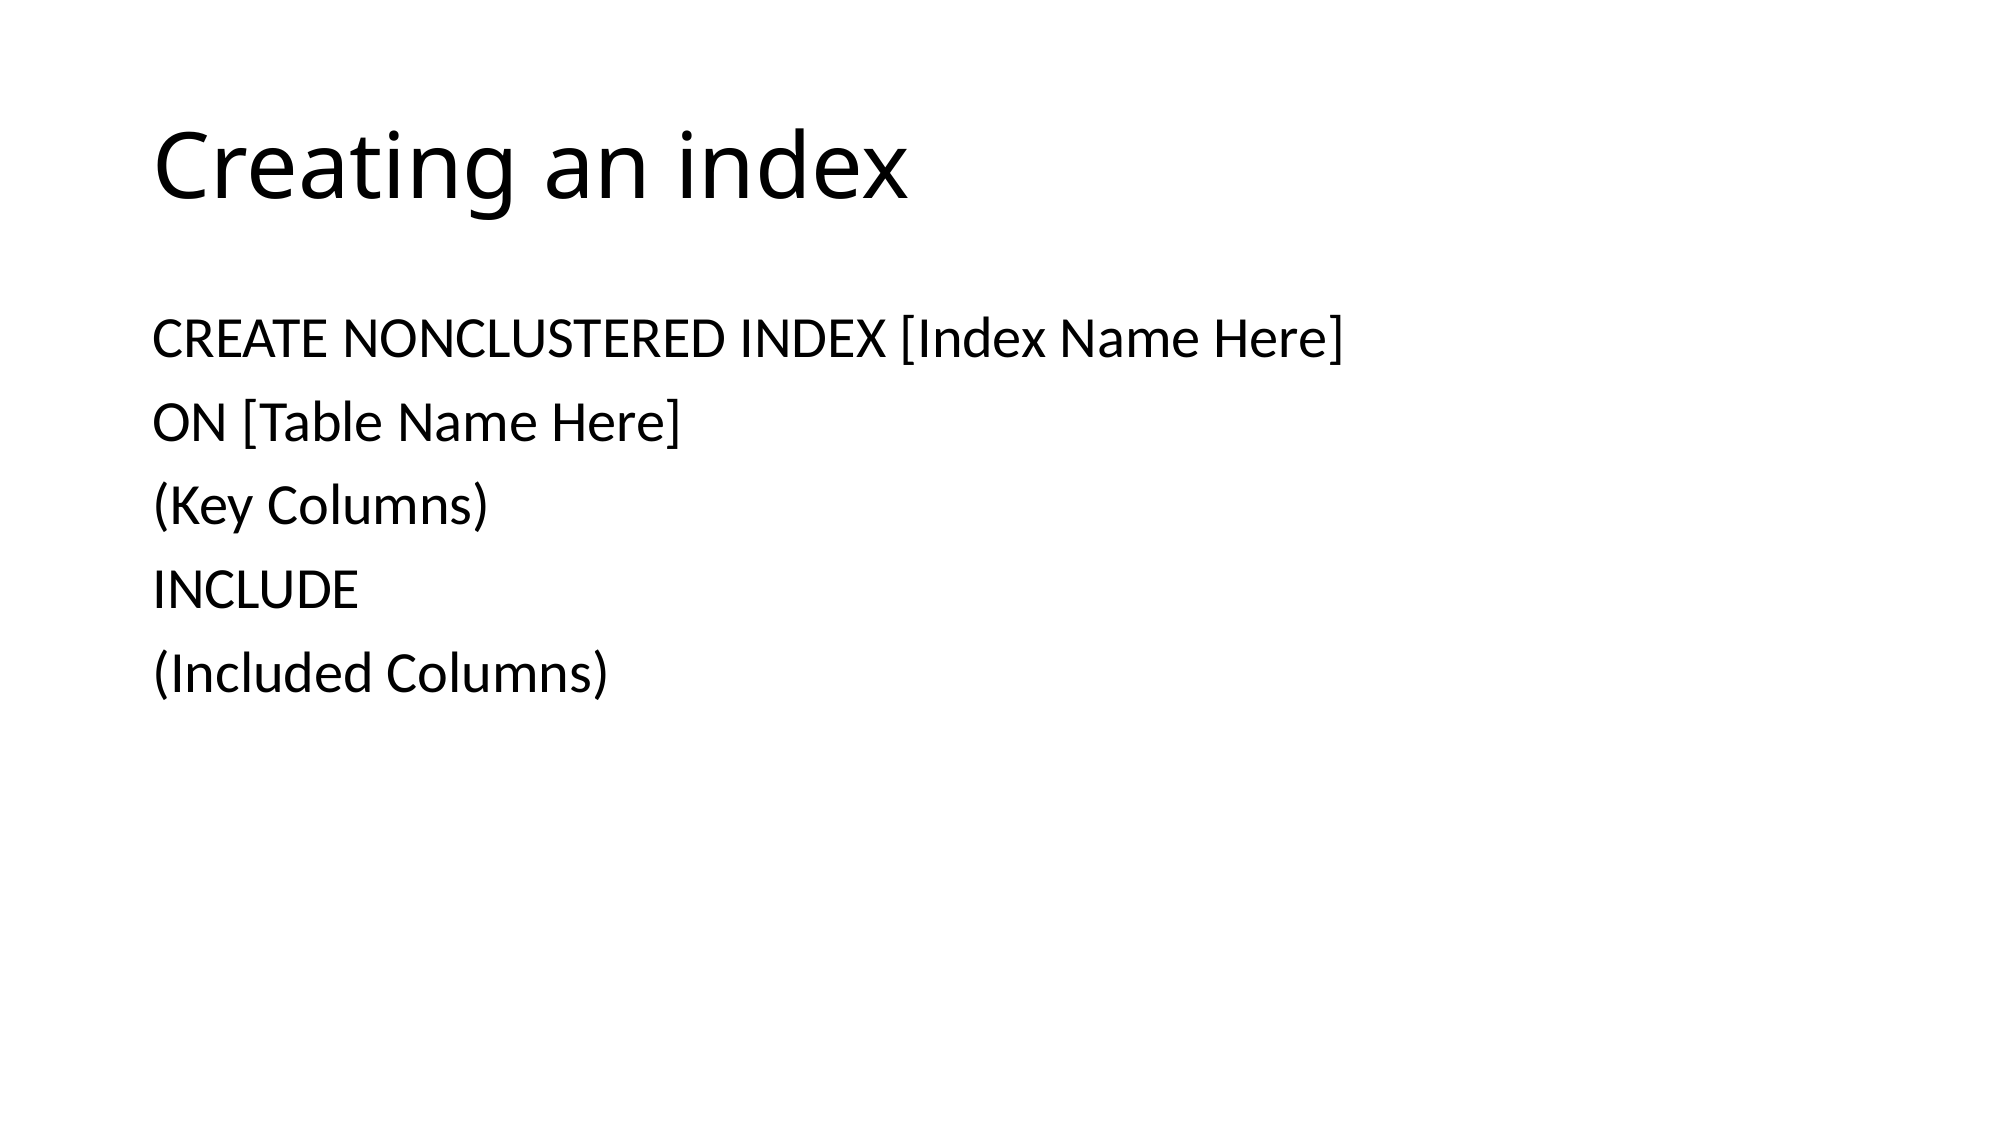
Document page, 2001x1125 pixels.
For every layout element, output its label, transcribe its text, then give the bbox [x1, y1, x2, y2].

list CREATE NONCLUSTERED INDEX [Index Name Here] ON [Table Name Here] (Key Columns) INCLUDE (Included Columns) [137, 299, 1863, 1014]
title Creating an index [137, 59, 1863, 278]
